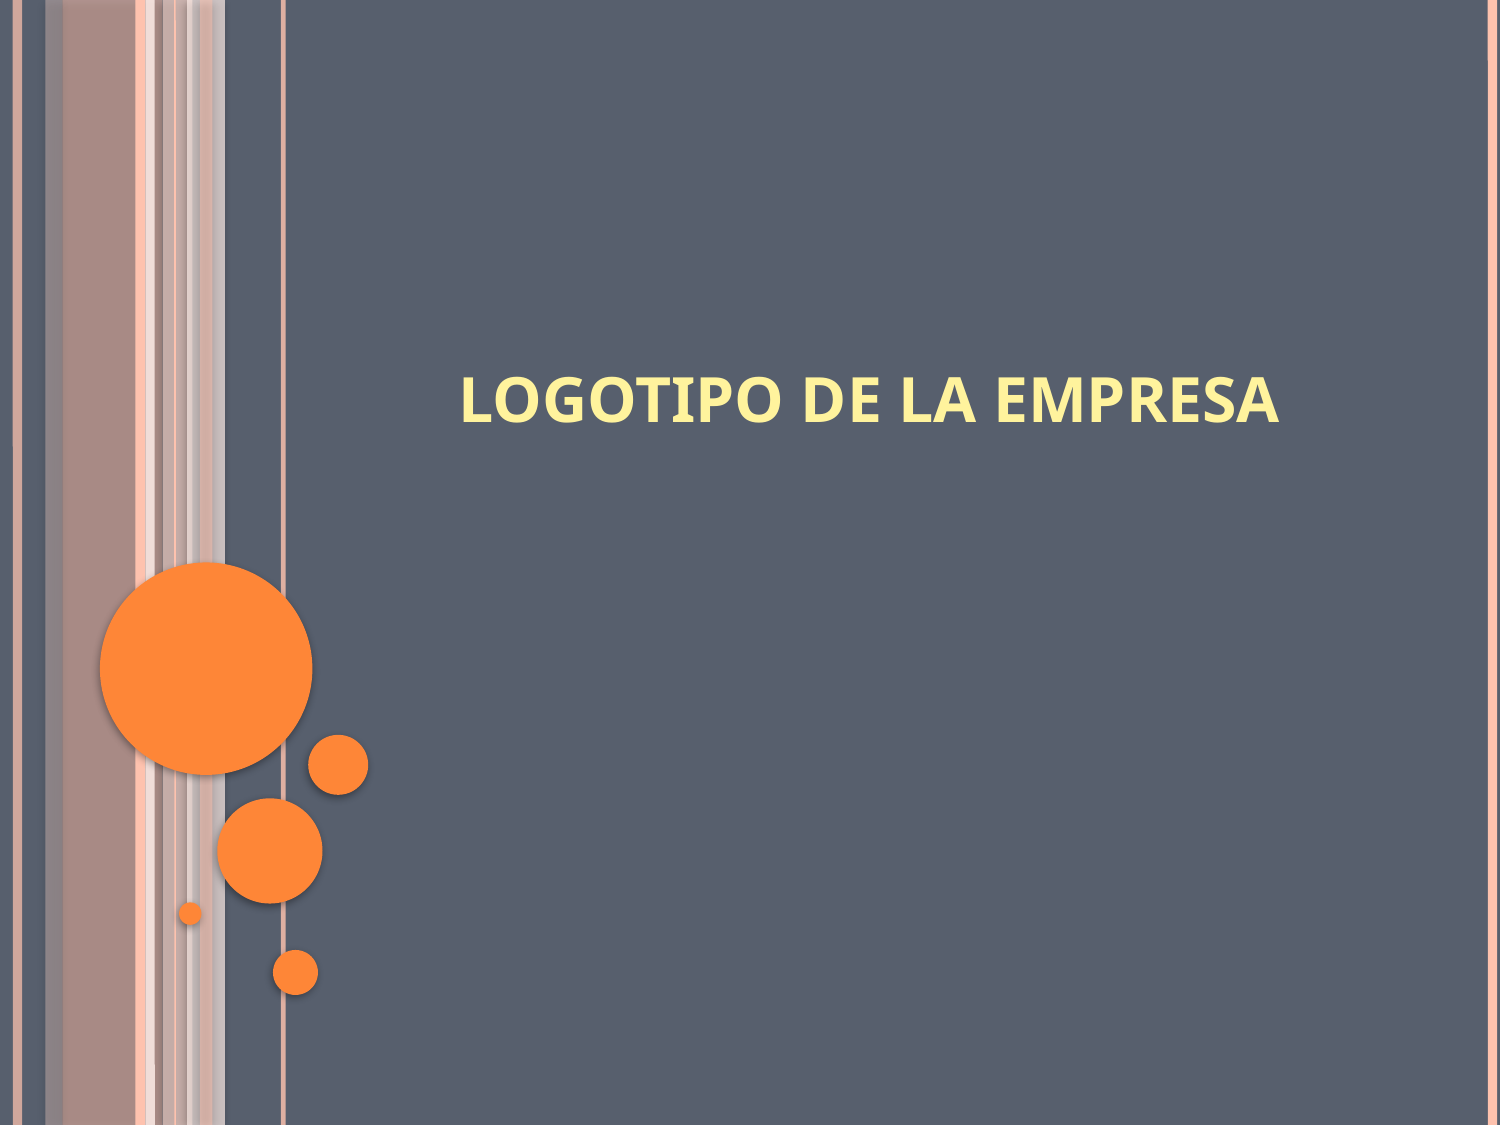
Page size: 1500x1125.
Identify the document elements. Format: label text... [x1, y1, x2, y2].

title Logotipo de la empresa [363, 105, 1376, 443]
